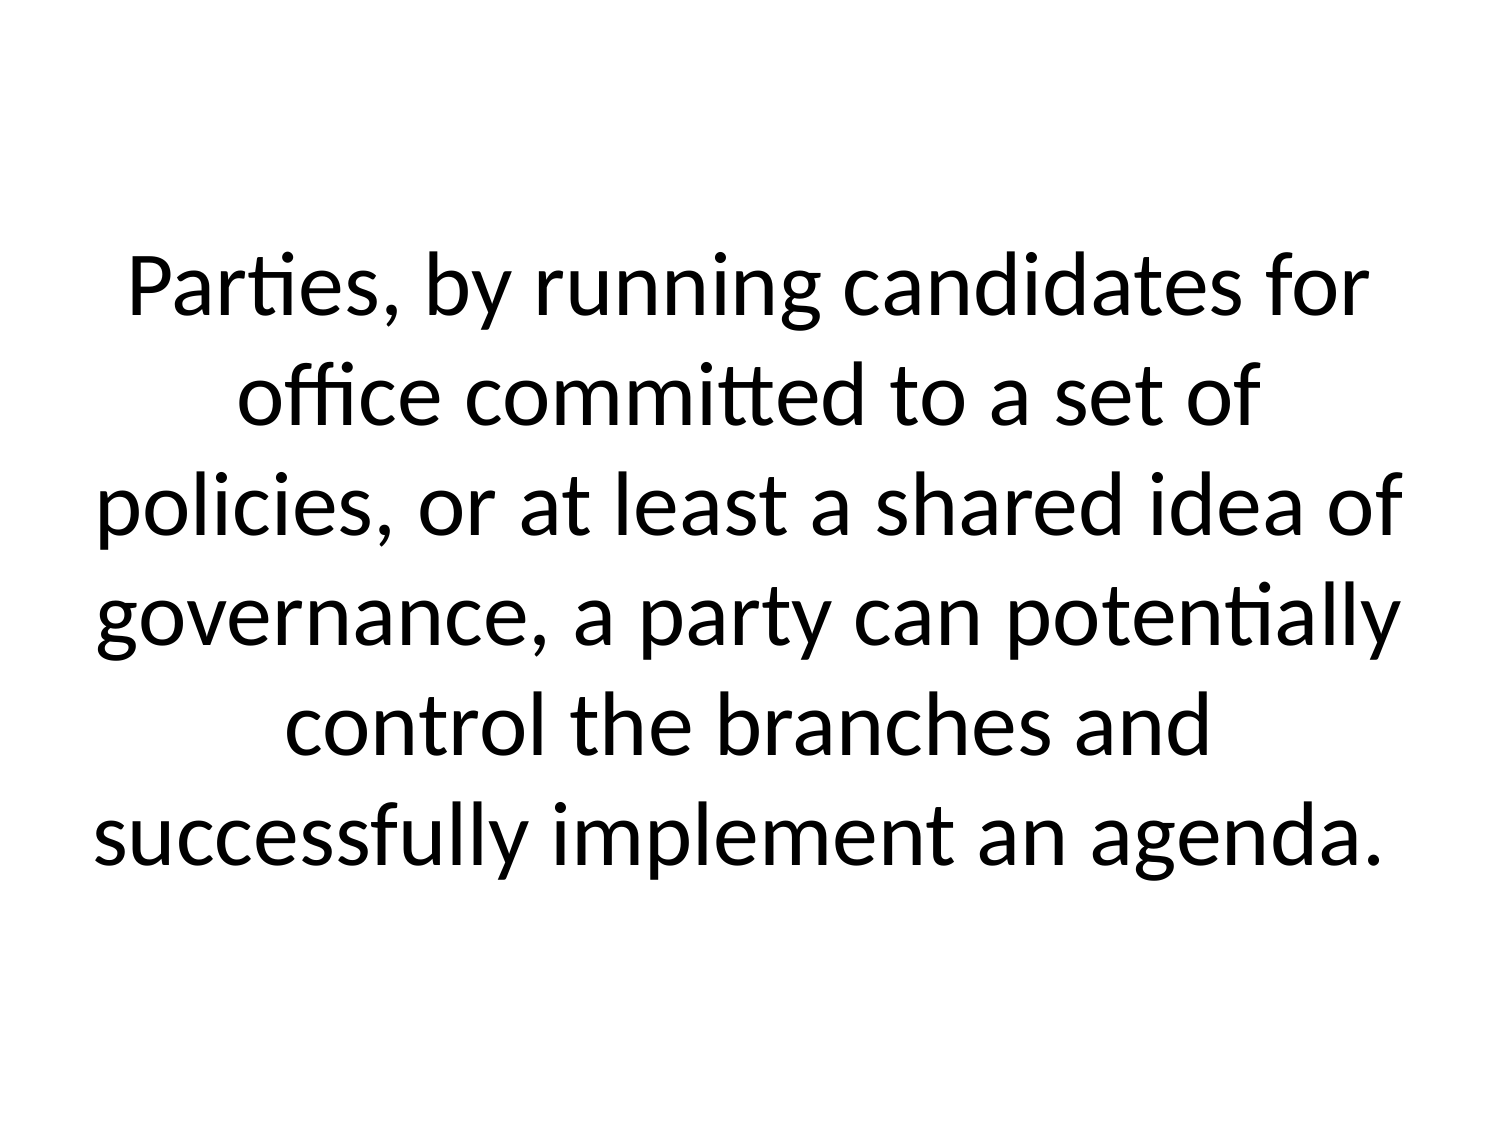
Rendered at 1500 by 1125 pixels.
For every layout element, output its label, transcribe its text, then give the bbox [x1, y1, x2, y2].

title Parties, by running candidates for office committed to a set of policies, or at least a shared idea of governance, a party can potentially control the branches and successfully implement an agenda. [74, 44, 1426, 1063]
